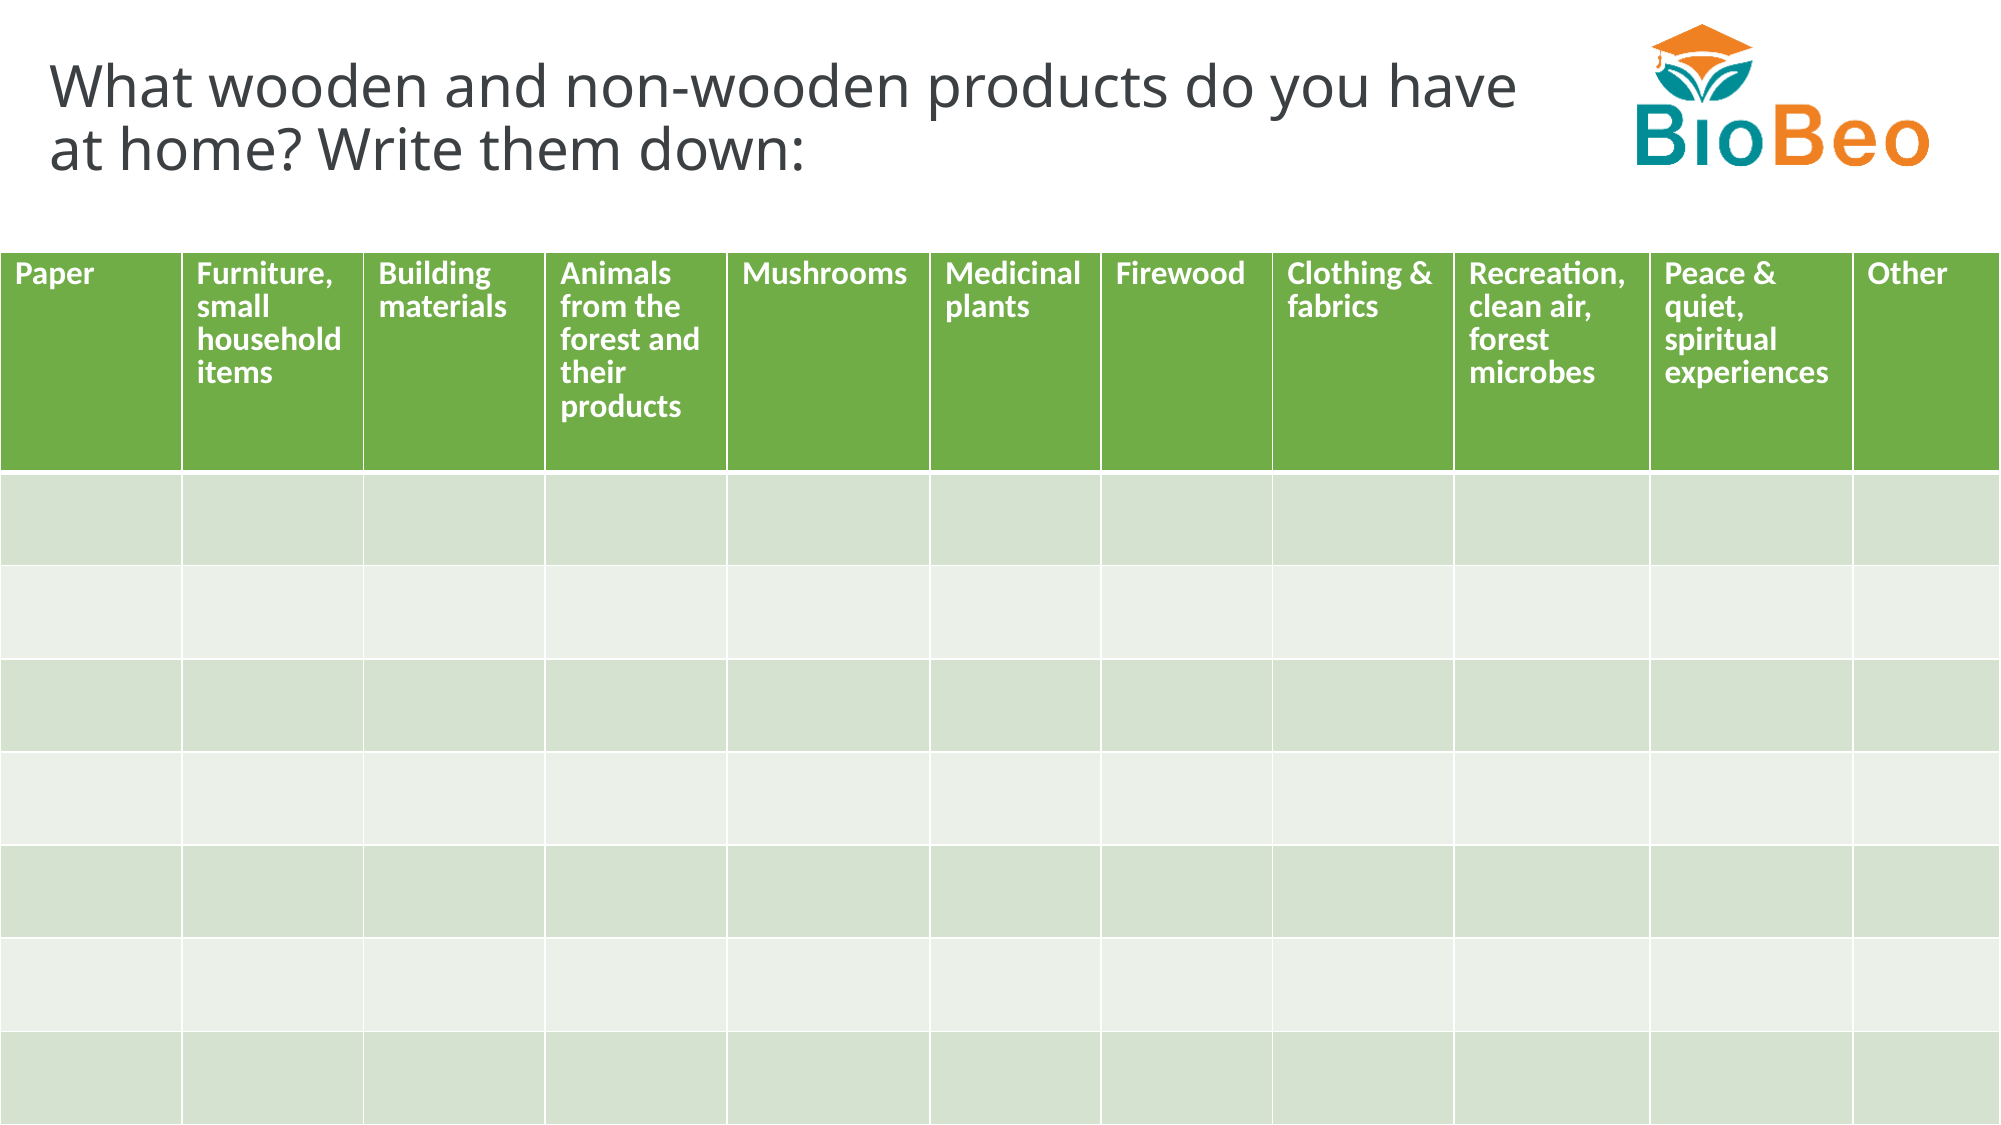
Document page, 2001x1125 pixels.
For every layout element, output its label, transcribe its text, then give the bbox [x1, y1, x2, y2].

table_cell [364, 939, 544, 1031]
table_cell [1102, 939, 1272, 1031]
table_cell [546, 475, 726, 565]
table_cell [1102, 753, 1272, 844]
table_cell [728, 475, 929, 565]
table_cell [364, 753, 544, 844]
table_cell [1, 753, 181, 844]
table_cell [931, 846, 1100, 937]
table_cell [1273, 753, 1453, 844]
table_cell [1102, 846, 1272, 937]
table_cell [1455, 846, 1649, 937]
table_cell [183, 1032, 363, 1124]
table_cell [1455, 1032, 1649, 1124]
table_header Furniture, small household items [183, 253, 363, 470]
table_cell [183, 660, 363, 751]
table_cell [1, 1032, 181, 1124]
title What wooden and non-wooden products do you have at home? Write them down: [34, 46, 1585, 195]
table_cell [1102, 475, 1272, 565]
table_cell [364, 660, 544, 751]
table_cell [1273, 475, 1453, 565]
table_cell [1102, 660, 1272, 751]
table_cell [1, 939, 181, 1031]
table_header Peace & quiet, spiritual experiences [1651, 253, 1852, 470]
table_cell [183, 475, 363, 565]
table_cell [1273, 566, 1453, 658]
table_cell [364, 846, 544, 937]
table_cell [364, 475, 544, 565]
table_cell [931, 939, 1100, 1031]
table_cell [1455, 939, 1649, 1031]
table_cell [1455, 660, 1649, 751]
table_header Paper [1, 253, 181, 470]
table_header Other [1854, 253, 1999, 470]
table_cell [546, 660, 726, 751]
table_cell [1651, 566, 1852, 658]
table_cell [1854, 753, 1999, 844]
table_cell [546, 1032, 726, 1124]
table_cell [1455, 566, 1649, 658]
table_cell [1651, 846, 1852, 937]
table_header Mushrooms [728, 253, 929, 470]
table_header Firewood [1102, 253, 1272, 470]
table_header Medicinal plants [931, 253, 1100, 470]
table_cell [1273, 660, 1453, 751]
table_cell [1455, 475, 1649, 565]
table_cell [1651, 475, 1852, 565]
table_cell [1455, 753, 1649, 844]
table_cell [931, 1032, 1100, 1124]
table_cell [1273, 846, 1453, 937]
table_cell [1273, 1032, 1453, 1124]
table_cell [728, 1032, 929, 1124]
table_cell [1, 660, 181, 751]
table_cell [1651, 753, 1852, 844]
table_cell [1, 846, 181, 937]
table_cell [546, 846, 726, 937]
table_cell [183, 566, 363, 658]
table_cell [728, 566, 929, 658]
table_cell [728, 753, 929, 844]
table_cell [931, 566, 1100, 658]
table_cell [183, 939, 363, 1031]
table_cell [1651, 660, 1852, 751]
table_cell [1854, 660, 1999, 751]
table_header Recreation, clean air, forest microbes [1455, 253, 1649, 470]
table_cell [1651, 939, 1852, 1031]
table_cell [546, 566, 726, 658]
table_cell [1854, 939, 1999, 1031]
table_cell [546, 939, 726, 1031]
table_cell [1273, 939, 1453, 1031]
picture [1635, 22, 1931, 168]
table_cell [1854, 475, 1999, 565]
table_cell [183, 846, 363, 937]
table_cell [1854, 846, 1999, 937]
table_cell [364, 566, 544, 658]
table_cell [546, 753, 726, 844]
table_cell [1102, 566, 1272, 658]
table_header Animals from the forest and their products [546, 253, 726, 470]
table_cell [183, 753, 363, 844]
table_cell [1, 566, 181, 658]
table_cell [728, 939, 929, 1031]
table_cell [728, 846, 929, 937]
table_cell [728, 660, 929, 751]
table_cell [364, 1032, 544, 1124]
table_cell [1854, 566, 1999, 658]
table_cell [1854, 1032, 1999, 1124]
table_cell [931, 475, 1100, 565]
table_header Building materials [364, 253, 544, 470]
table_header Clothing & fabrics [1273, 253, 1453, 470]
table_cell [931, 753, 1100, 844]
table_cell [1651, 1032, 1852, 1124]
table_cell [1102, 1032, 1272, 1124]
table_cell [1, 475, 181, 565]
table_cell [931, 660, 1100, 751]
